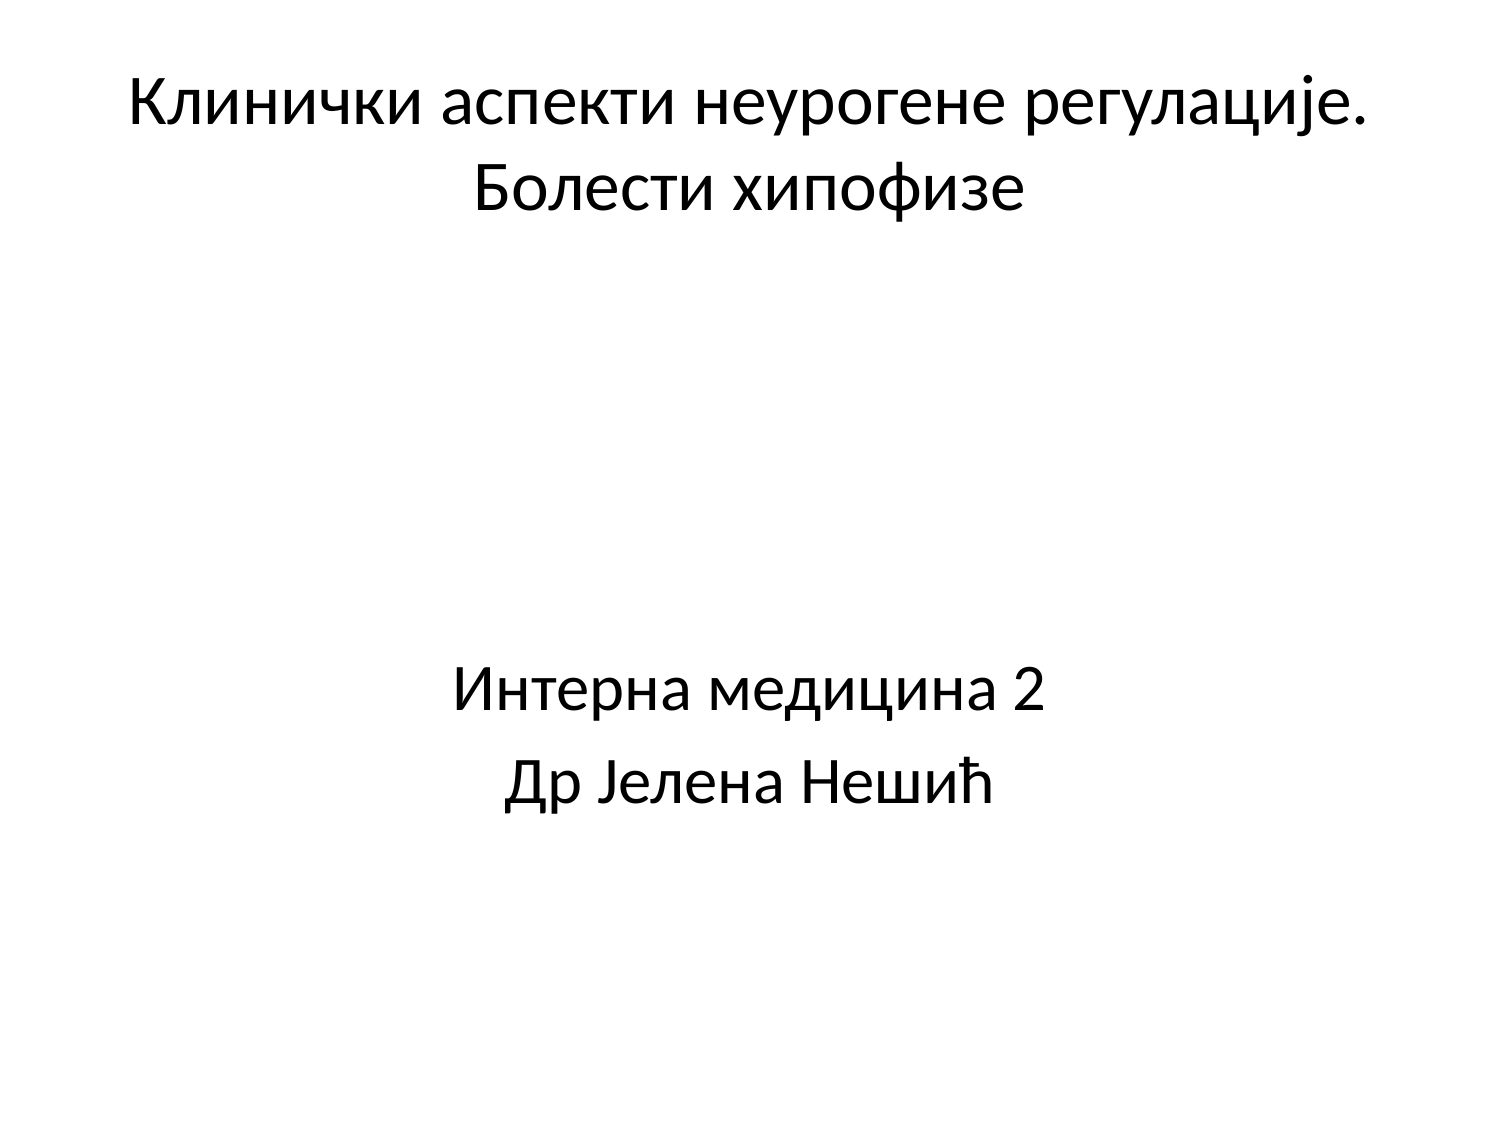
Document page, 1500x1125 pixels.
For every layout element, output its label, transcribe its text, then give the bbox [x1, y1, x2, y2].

title Клинички аспекти неурогене регулације. Болести хипофизе [75, 45, 1425, 233]
list Интерна медицина 2 Др Јелена Нешић [75, 262, 1425, 1005]
